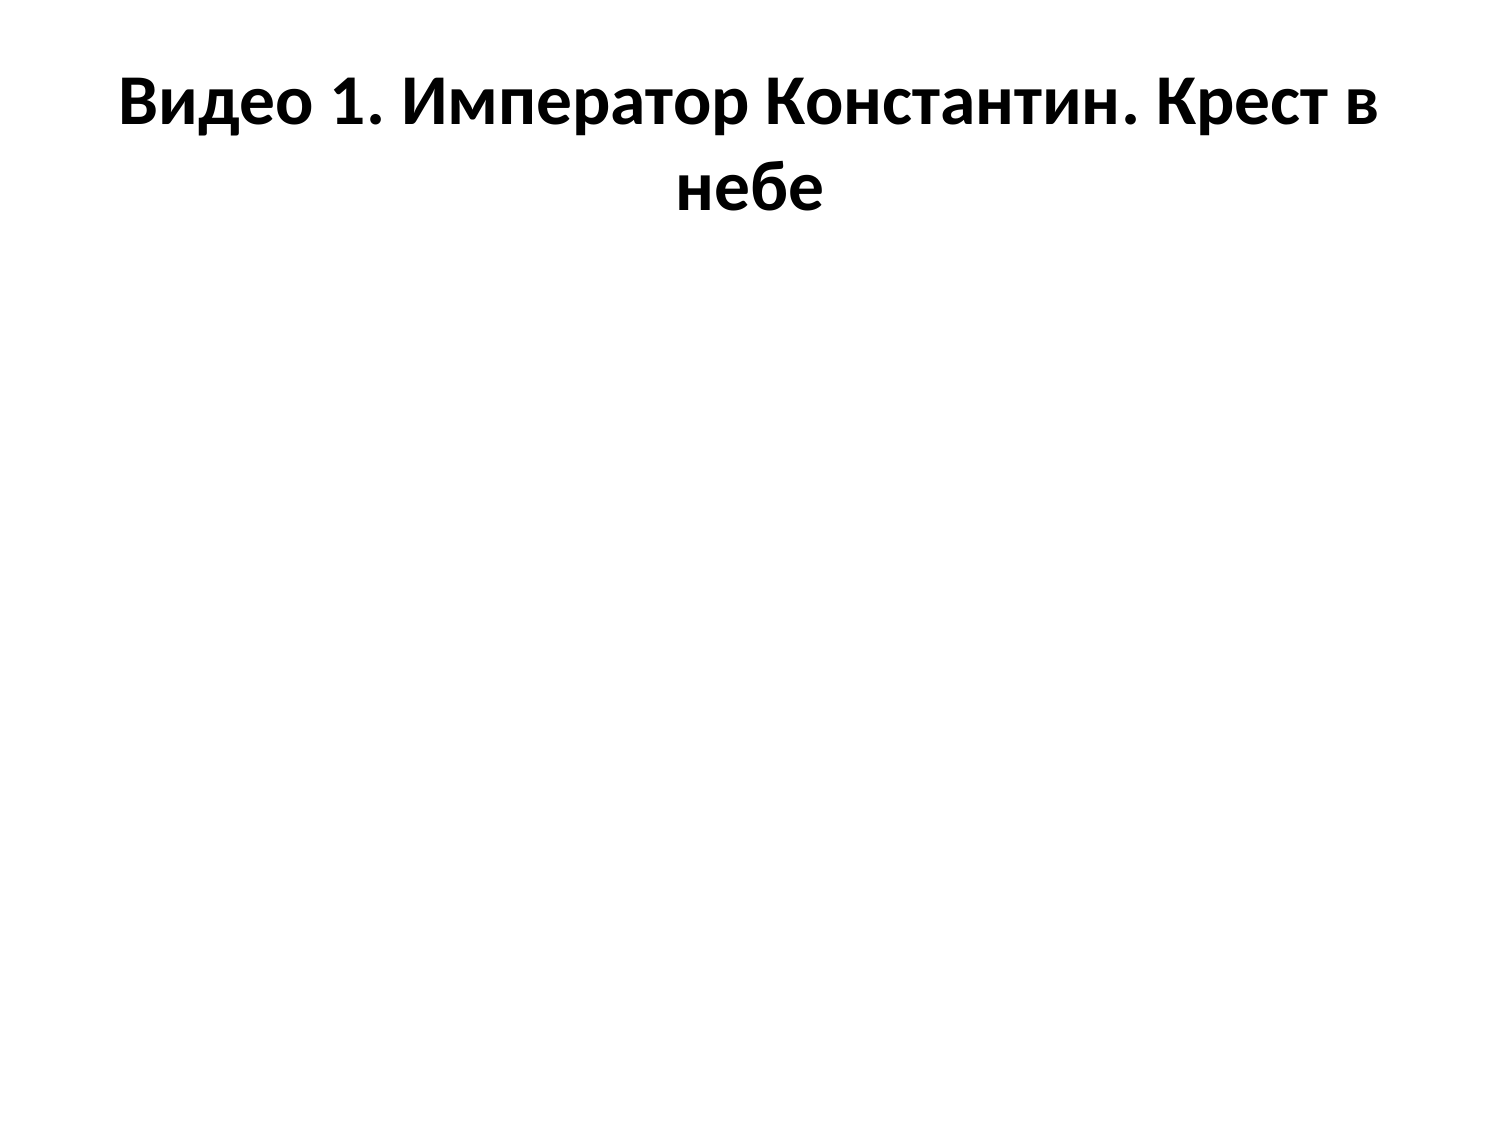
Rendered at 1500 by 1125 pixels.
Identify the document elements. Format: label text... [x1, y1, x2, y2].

title Видео 1. Император Константин. Крест в небе [75, 45, 1425, 233]
